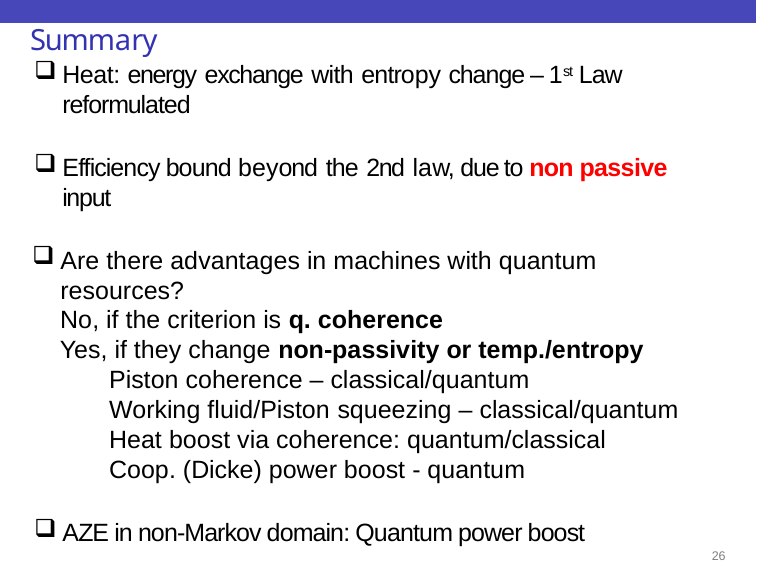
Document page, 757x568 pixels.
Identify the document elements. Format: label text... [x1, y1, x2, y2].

slide_number 25 [701, 547, 745, 563]
title Summary [28, 21, 166, 117]
text_box Heat: energy exchange with entropy change – 1st Law reformulated Efficiency bound beyond the 2nd law, due to non passive input Are there advantages in machines with quantum resources? No, if the criterion is q. coherence Yes, if they change non-passivity or temp./entropy Piston coherence – classical/quantum Working fluid/Piston squeezing – classical/quantum Heat boost via coherence: quantum/classical Coop. (Dicke) power boost - quantum AZE in non-Markov domain: Quantum power boost [32, 58, 723, 568]
